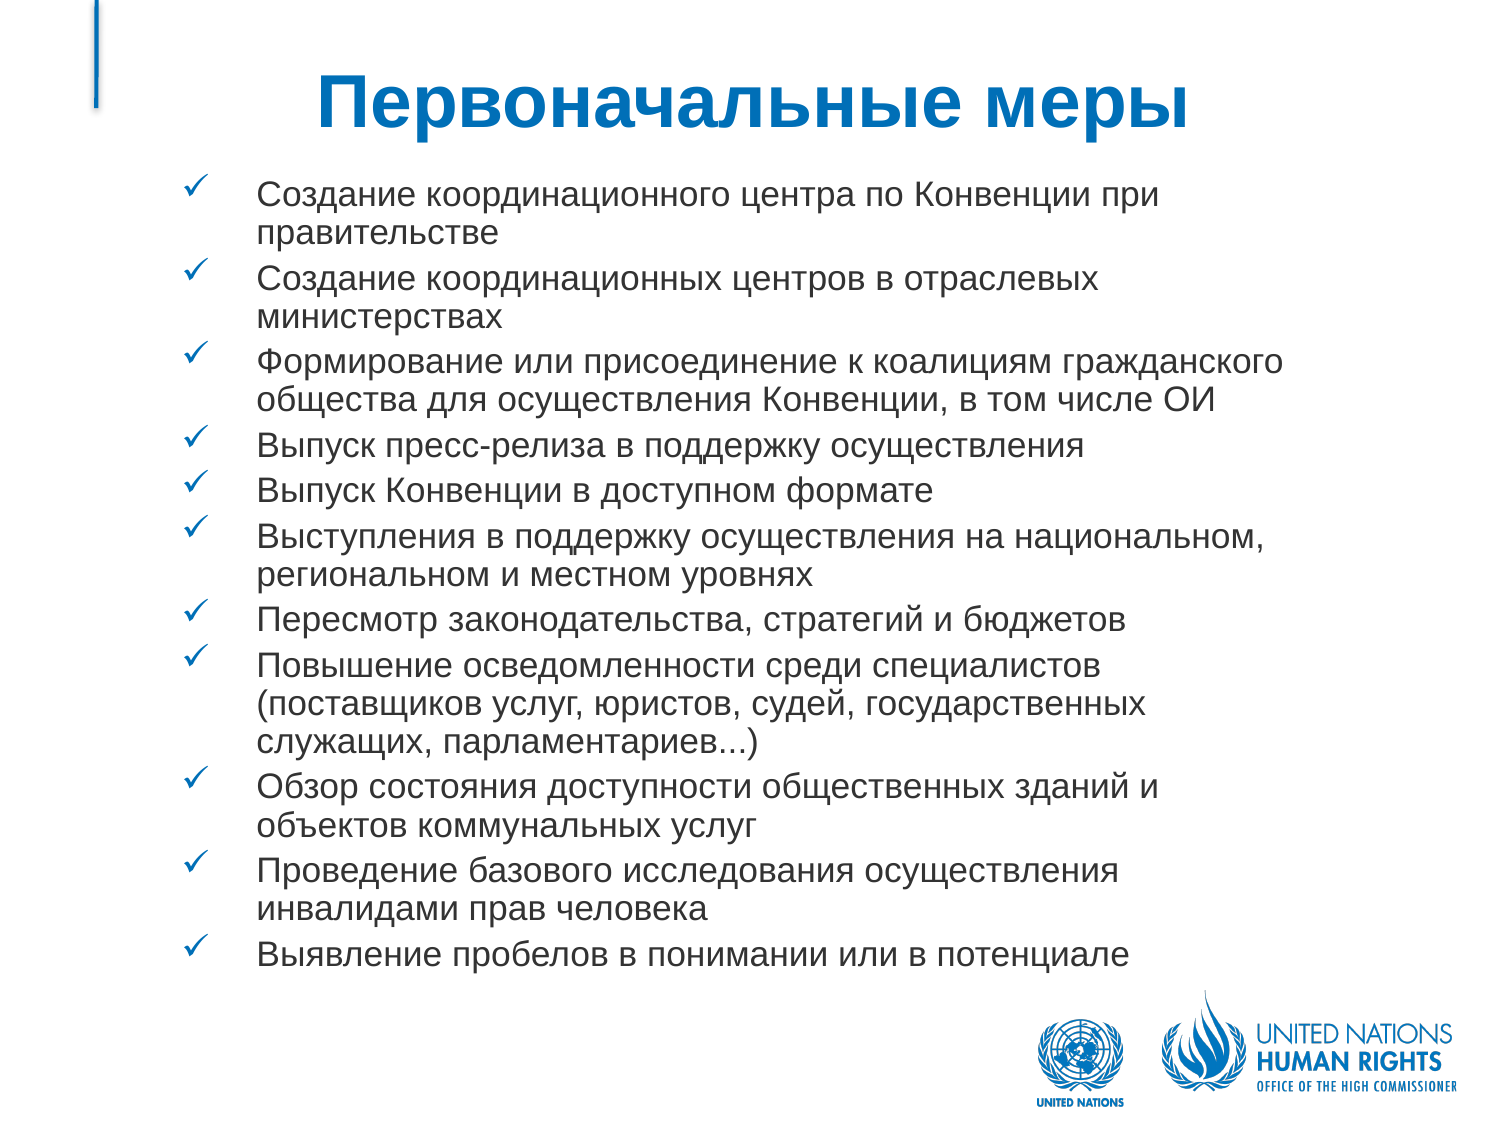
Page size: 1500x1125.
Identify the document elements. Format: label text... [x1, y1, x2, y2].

picture [1037, 990, 1457, 1107]
title Первоначальные меры [71, 45, 1437, 224]
text_box Создание координационного центра по Конвенции при правительстве Создание координационных центров в отраслевых министерствах Формирование или присоединение к коалициям гражданского общества для осуществления Конвенции, в том числе ОИ Выпуск пресс-релиза в поддержку осуществления Выпуск Конвенции в доступном формате Выступления в поддержку осуществления на национальном, региональном и местном уровнях Пересмотр законодательства, стратегий и бюджетов Повышение осведомленности среди специалистов (поставщиков услуг, юристов, судей, государственных служащих, парламентариев...) Обзор состояния доступности общественных зданий и объектов коммунальных услуг Проведение базового исследования осуществления инвалидами прав человека Выявление пробелов в понимании или в потенциале [166, 168, 1325, 1021]
